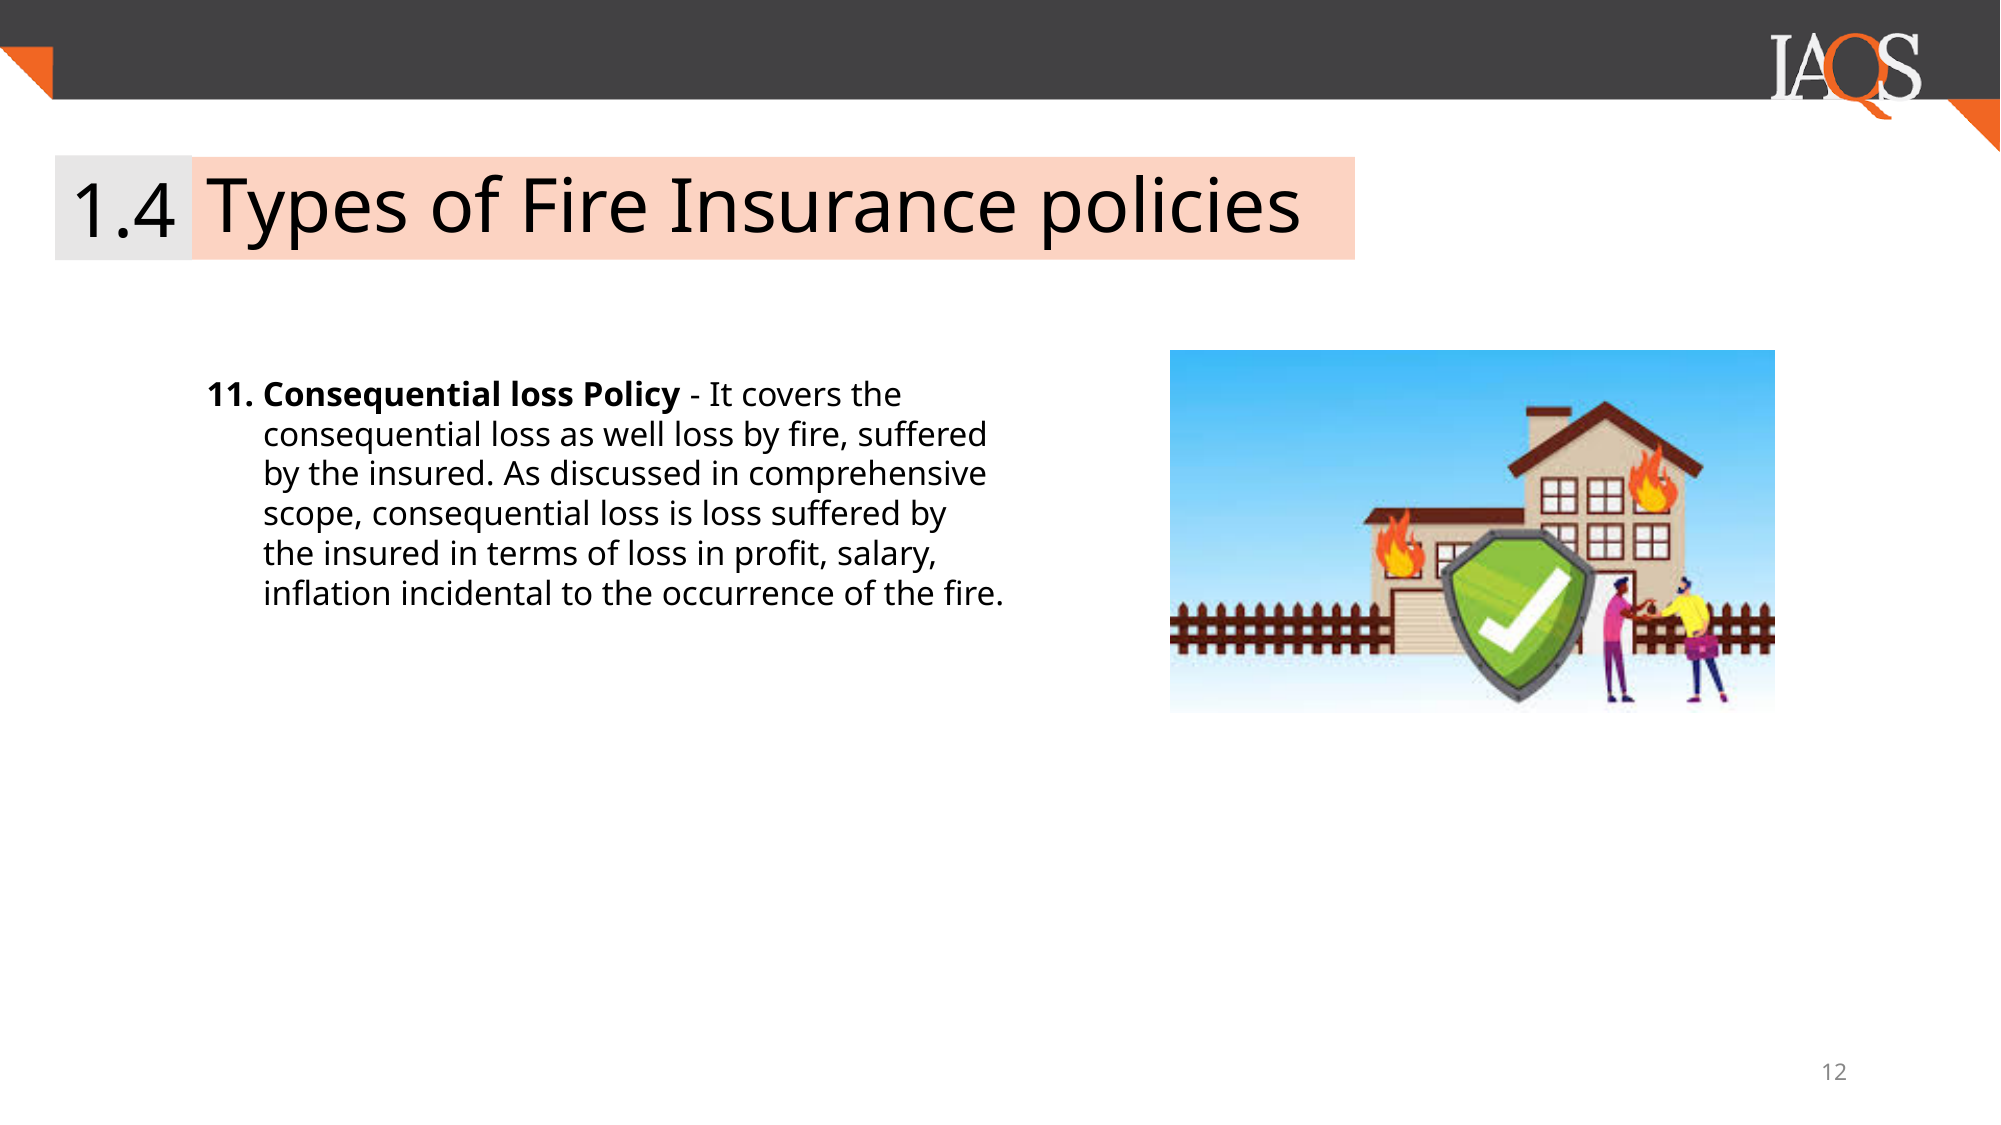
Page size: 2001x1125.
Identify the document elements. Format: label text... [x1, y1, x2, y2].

title Types of Fire Insurance policies [192, 156, 1355, 260]
text_box 1.4 [55, 155, 192, 261]
text_box 11. Consequential loss Policy - It covers the consequential loss as well loss by fire, suffered by the insured. As discussed in comprehensive scope, consequential loss is loss suffered by the insured in terms of loss in profit, salary, inflation incidental to the occurrence of the fire. [191, 365, 1021, 620]
picture [1170, 350, 1775, 714]
picture [0, 0, 2000, 152]
slide_number ‹#› [1412, 1042, 1863, 1103]
